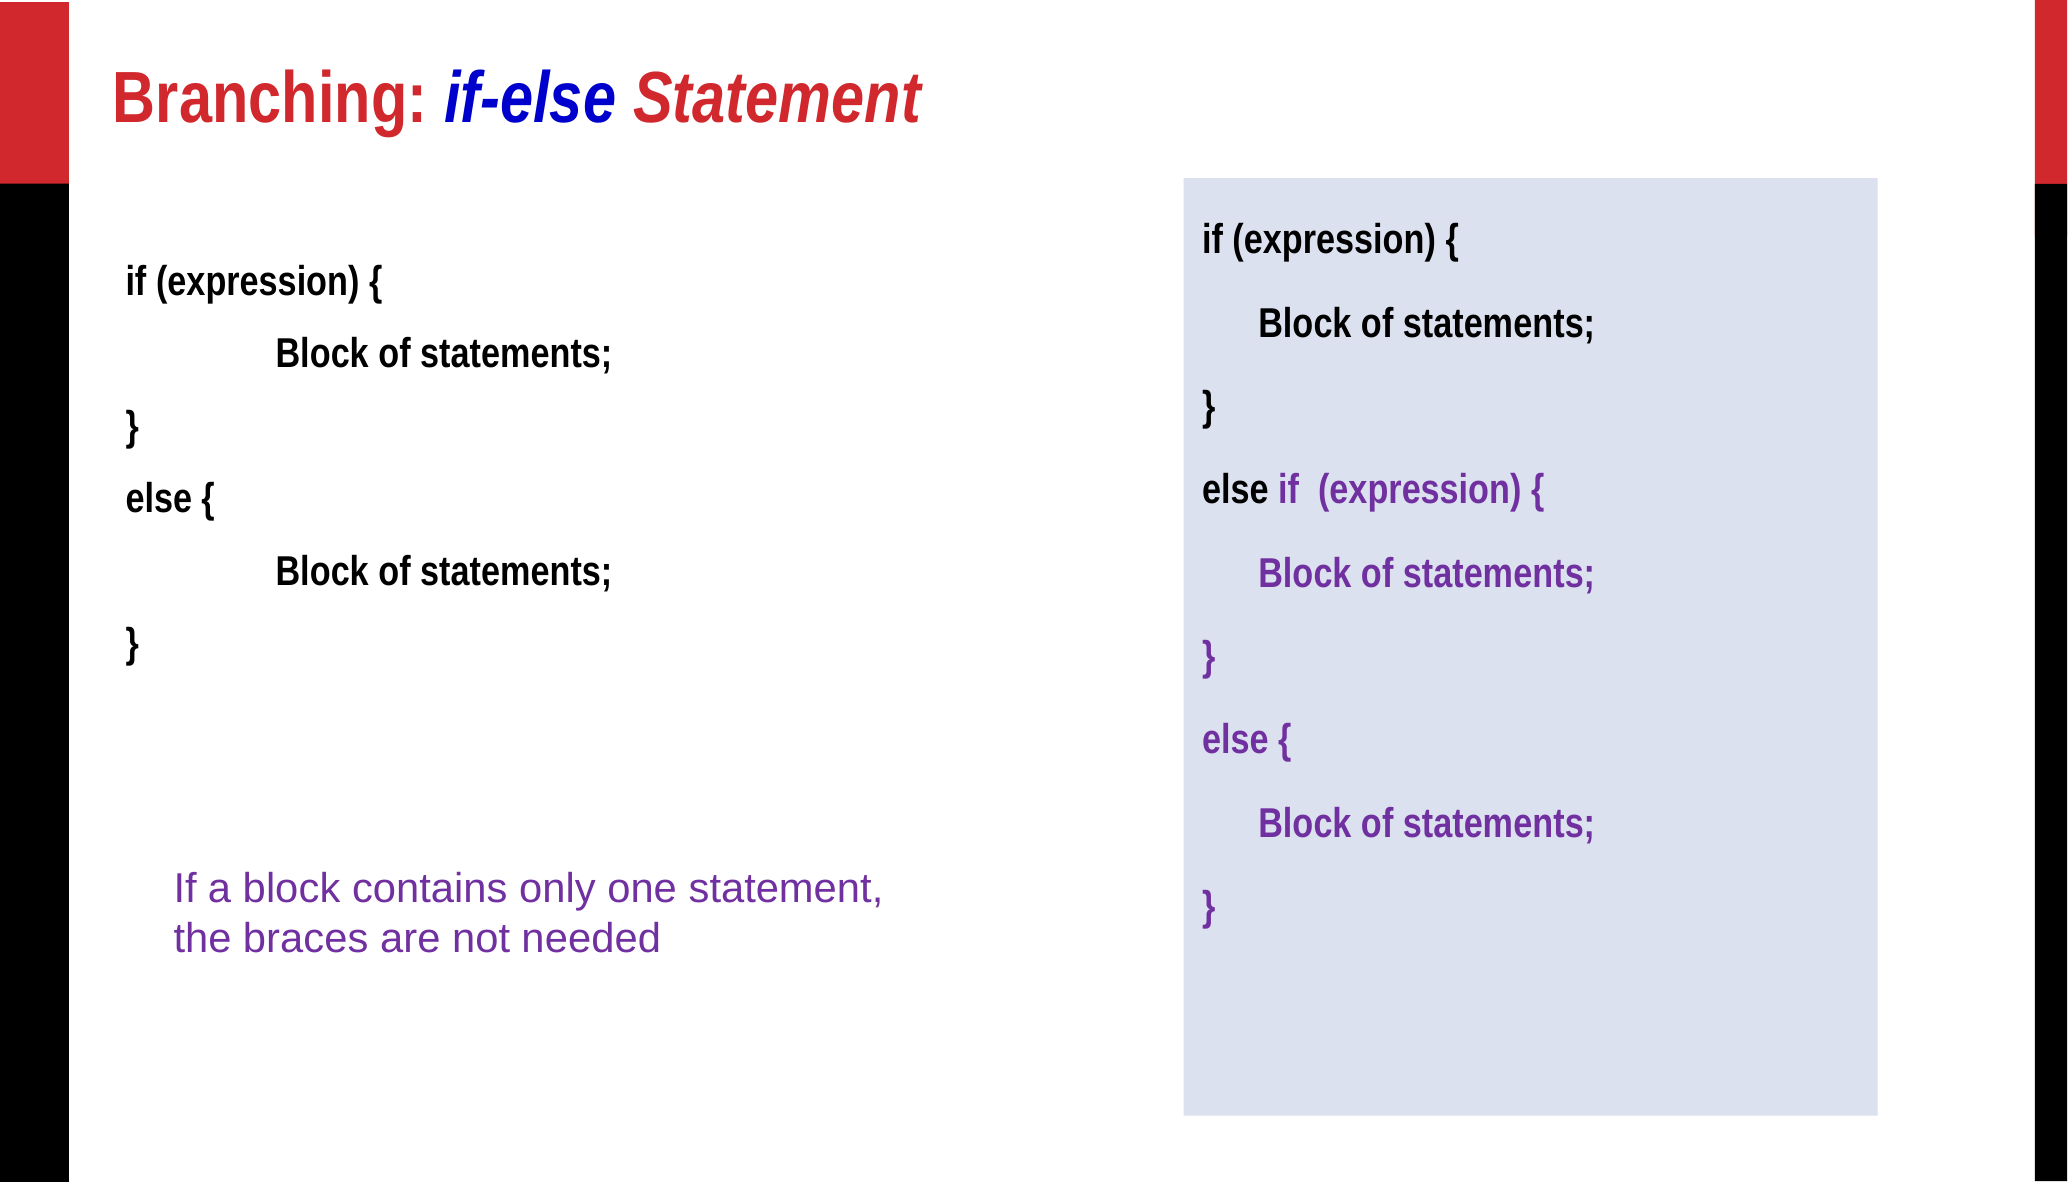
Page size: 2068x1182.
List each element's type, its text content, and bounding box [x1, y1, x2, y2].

text_box if (expression) { Block of statements; } else if (expression) { Block of statements; } else { Block of statements; } [1183, 178, 1878, 1116]
text_box If a block contains only one statement, the braces are not needed [158, 853, 936, 969]
list if (expression) { Block of statements; } else { Block of statements; } [108, 245, 936, 705]
title Branching: if-else Statement [96, 40, 2026, 146]
